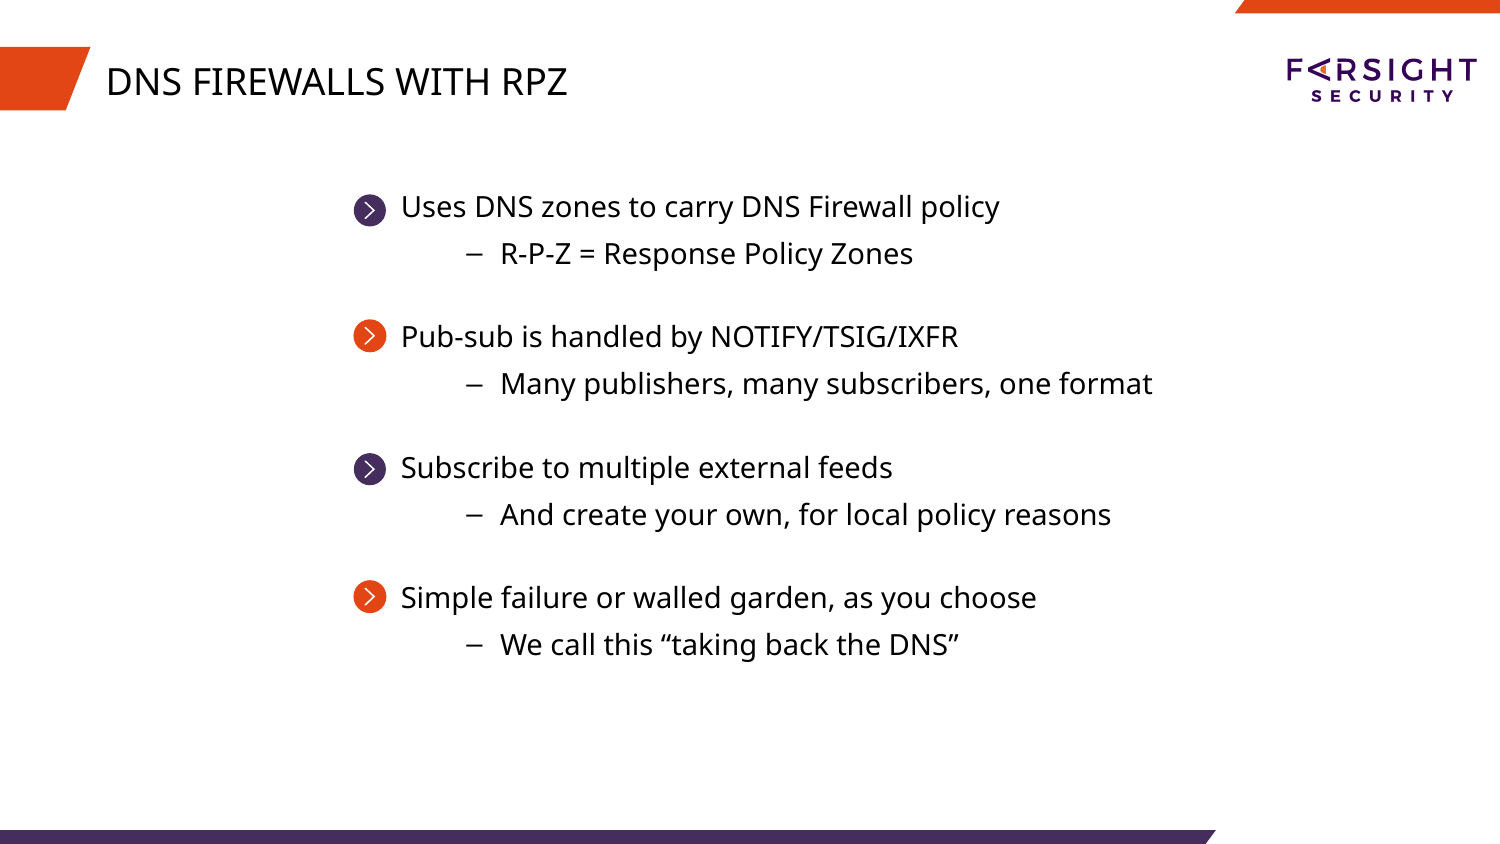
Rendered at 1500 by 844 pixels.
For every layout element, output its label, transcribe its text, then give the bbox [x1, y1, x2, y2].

title DNS FIREWALLS WITH RPZ [90, 46, 1255, 114]
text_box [353, 452, 387, 486]
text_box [353, 579, 387, 614]
list Uses DNS zones to carry DNS Firewall policy R-P-Z = Response Policy Zones Pub-sub is handled by NOTIFY/TSIG/IXFR Many publishers, many subscribers, one format Subscribe to multiple external feeds And create your own, for local policy reasons Simple failure or walled garden, as you choose We call this “taking back the DNS” [363, 180, 1255, 844]
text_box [353, 194, 387, 227]
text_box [353, 319, 387, 353]
picture [1254, 29, 1500, 131]
